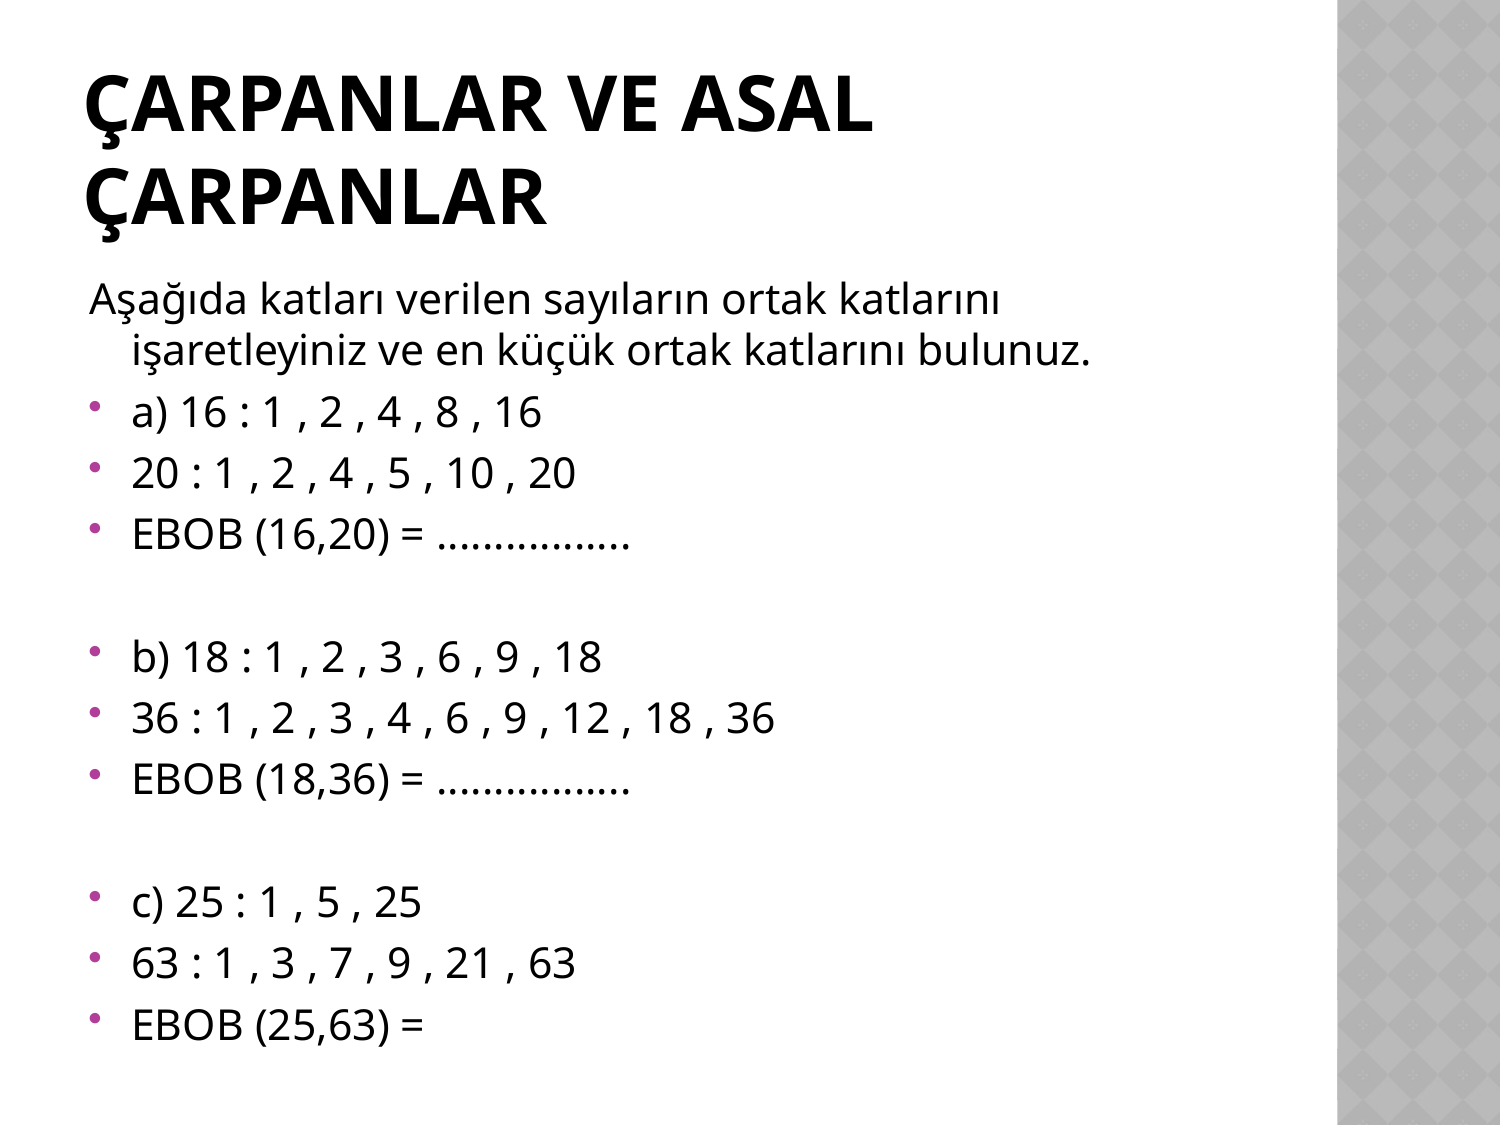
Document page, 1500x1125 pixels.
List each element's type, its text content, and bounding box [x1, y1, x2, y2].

list Aşağıda katları verilen sayıların ortak katlarını işaretleyiniz ve en küçük ortak katlarını bulunuz. a) 16 : 1 , 2 , 4 , 8 , 16 20 : 1 , 2 , 4 , 5 , 10 , 20 EBOB (16,20) = ................. b) 18 : 1 , 2 , 3 , 6 , 9 , 18 36 : 1 , 2 , 3 , 4 , 6 , 9 , 12 , 18 , 36 EBOB (18,36) = ................. c) 25 : 1 , 5 , 25 63 : 1 , 3 , 7 , 9 , 21 , 63 EBOB (25,63) = [75, 264, 1263, 1059]
title Çarpanlar ve asal çarpanlar [75, 52, 1263, 240]
